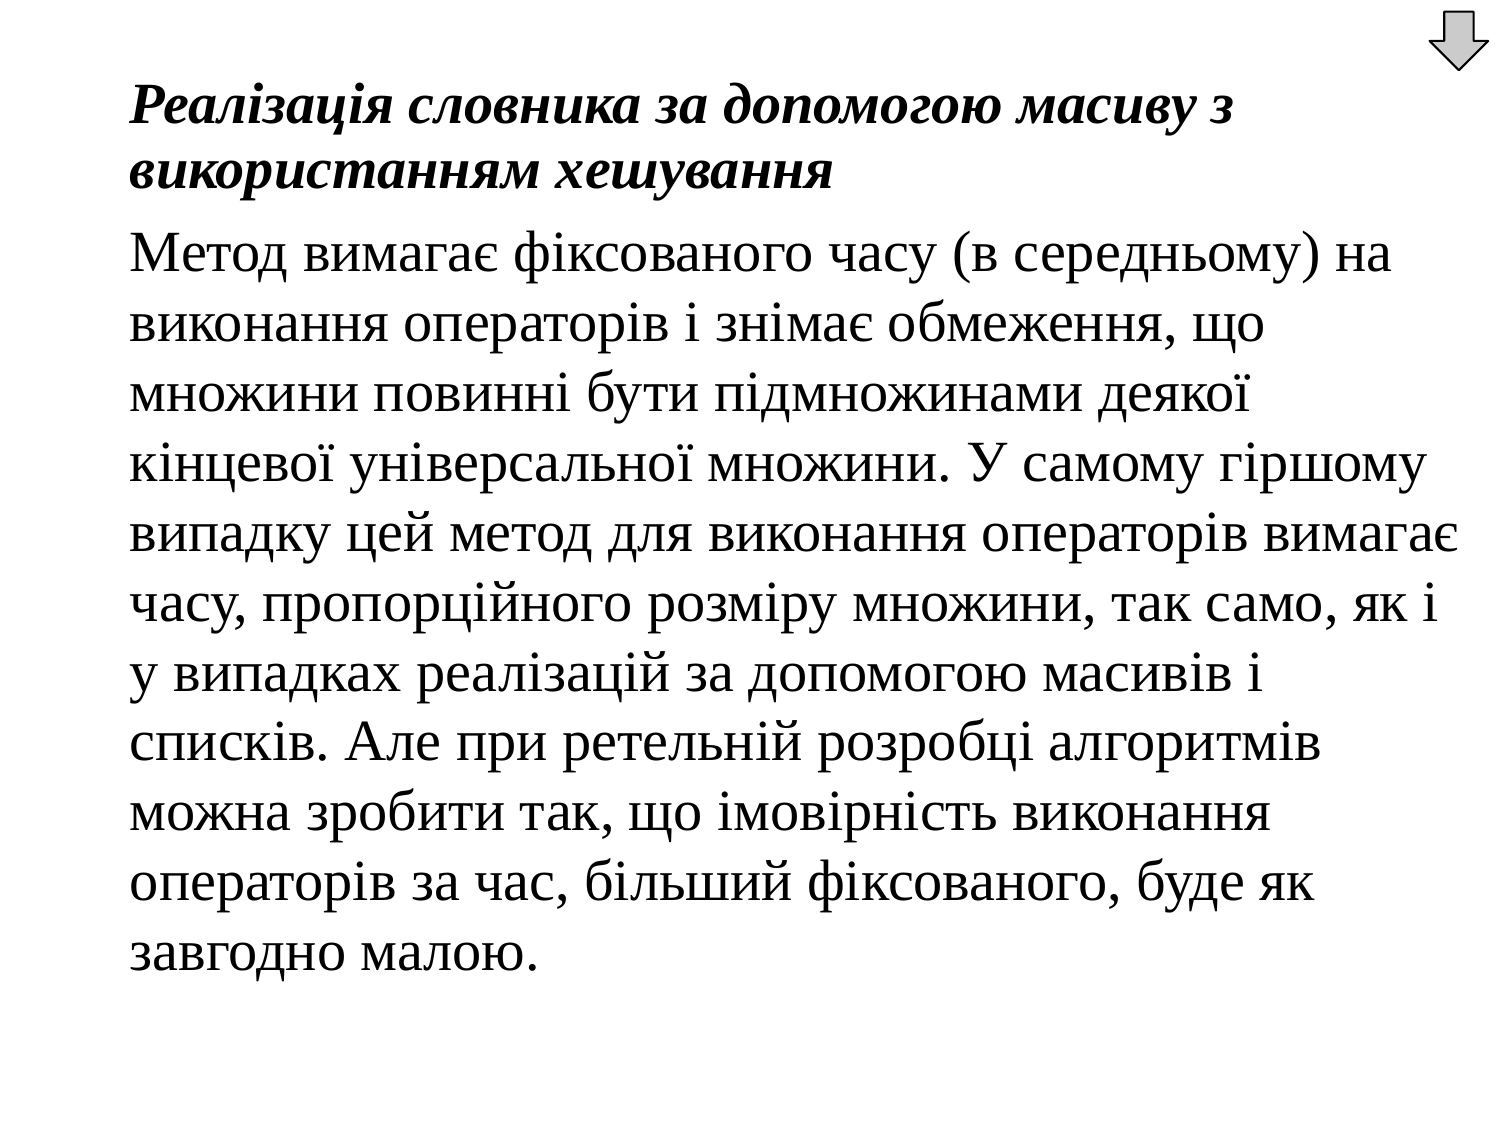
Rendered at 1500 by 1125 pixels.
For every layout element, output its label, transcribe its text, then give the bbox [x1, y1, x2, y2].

text_box [1429, 11, 1489, 71]
list Реалізація словника за допомогою масиву з використанням хешування Метод вимагає фіксованого часу (в середньому) на виконання операторів і знімає обмеження, що множини повинні бути підмножинами деякої кінцевої універсальної множини. У самому гіршому випадку цей метод для виконання операторів вимагає часу, пропорційного розміру множини, так само, як і у випадках реалізацій за допомогою масивів і списків. Але при ретельній розробці алгоритмів можна зробити так, що імовірність виконання операторів за час, більший фіксованого, буде як завгодно малою. [0, 58, 1500, 1125]
